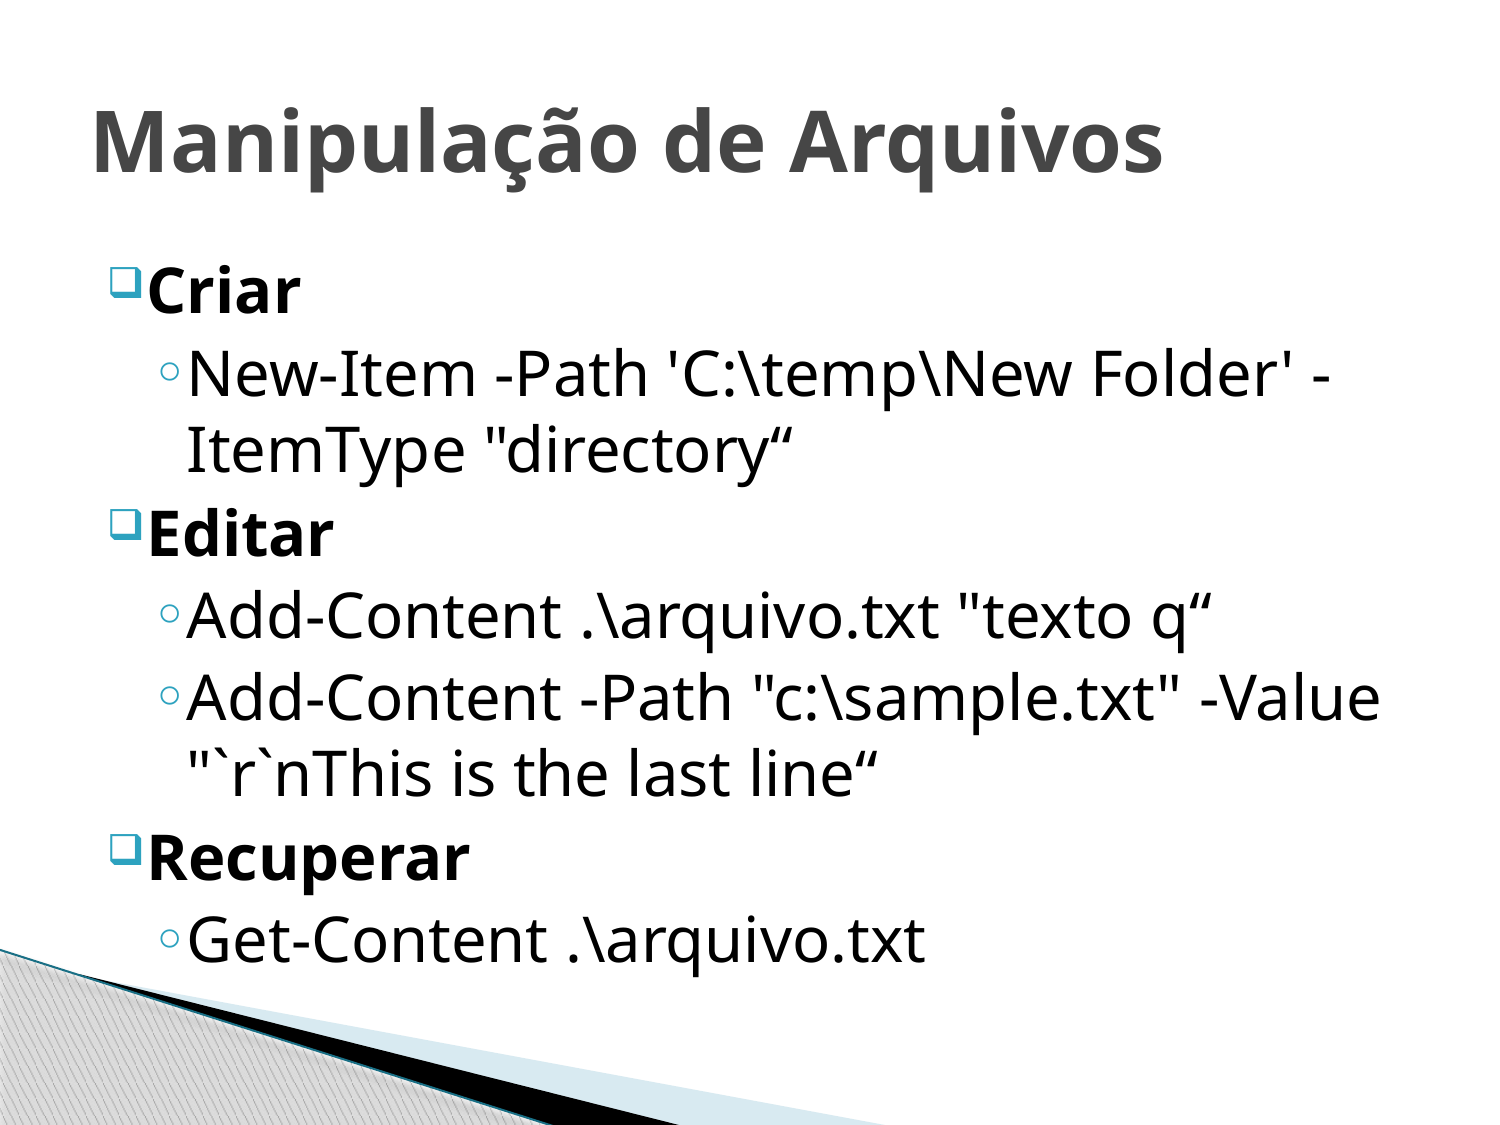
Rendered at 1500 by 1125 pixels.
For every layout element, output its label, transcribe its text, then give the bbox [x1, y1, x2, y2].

list Criar New-Item -Path 'C:\temp\New Folder' -ItemType "directory“ Editar Add-Content .\arquivo.txt "texto q“ Add-Content -Path "c:\sample.txt" -Value "`r`nThis is the last line“ Recuperar Get-Content .\arquivo.txt [75, 243, 1425, 986]
title Manipulação de Arquivos [75, 45, 1425, 233]
